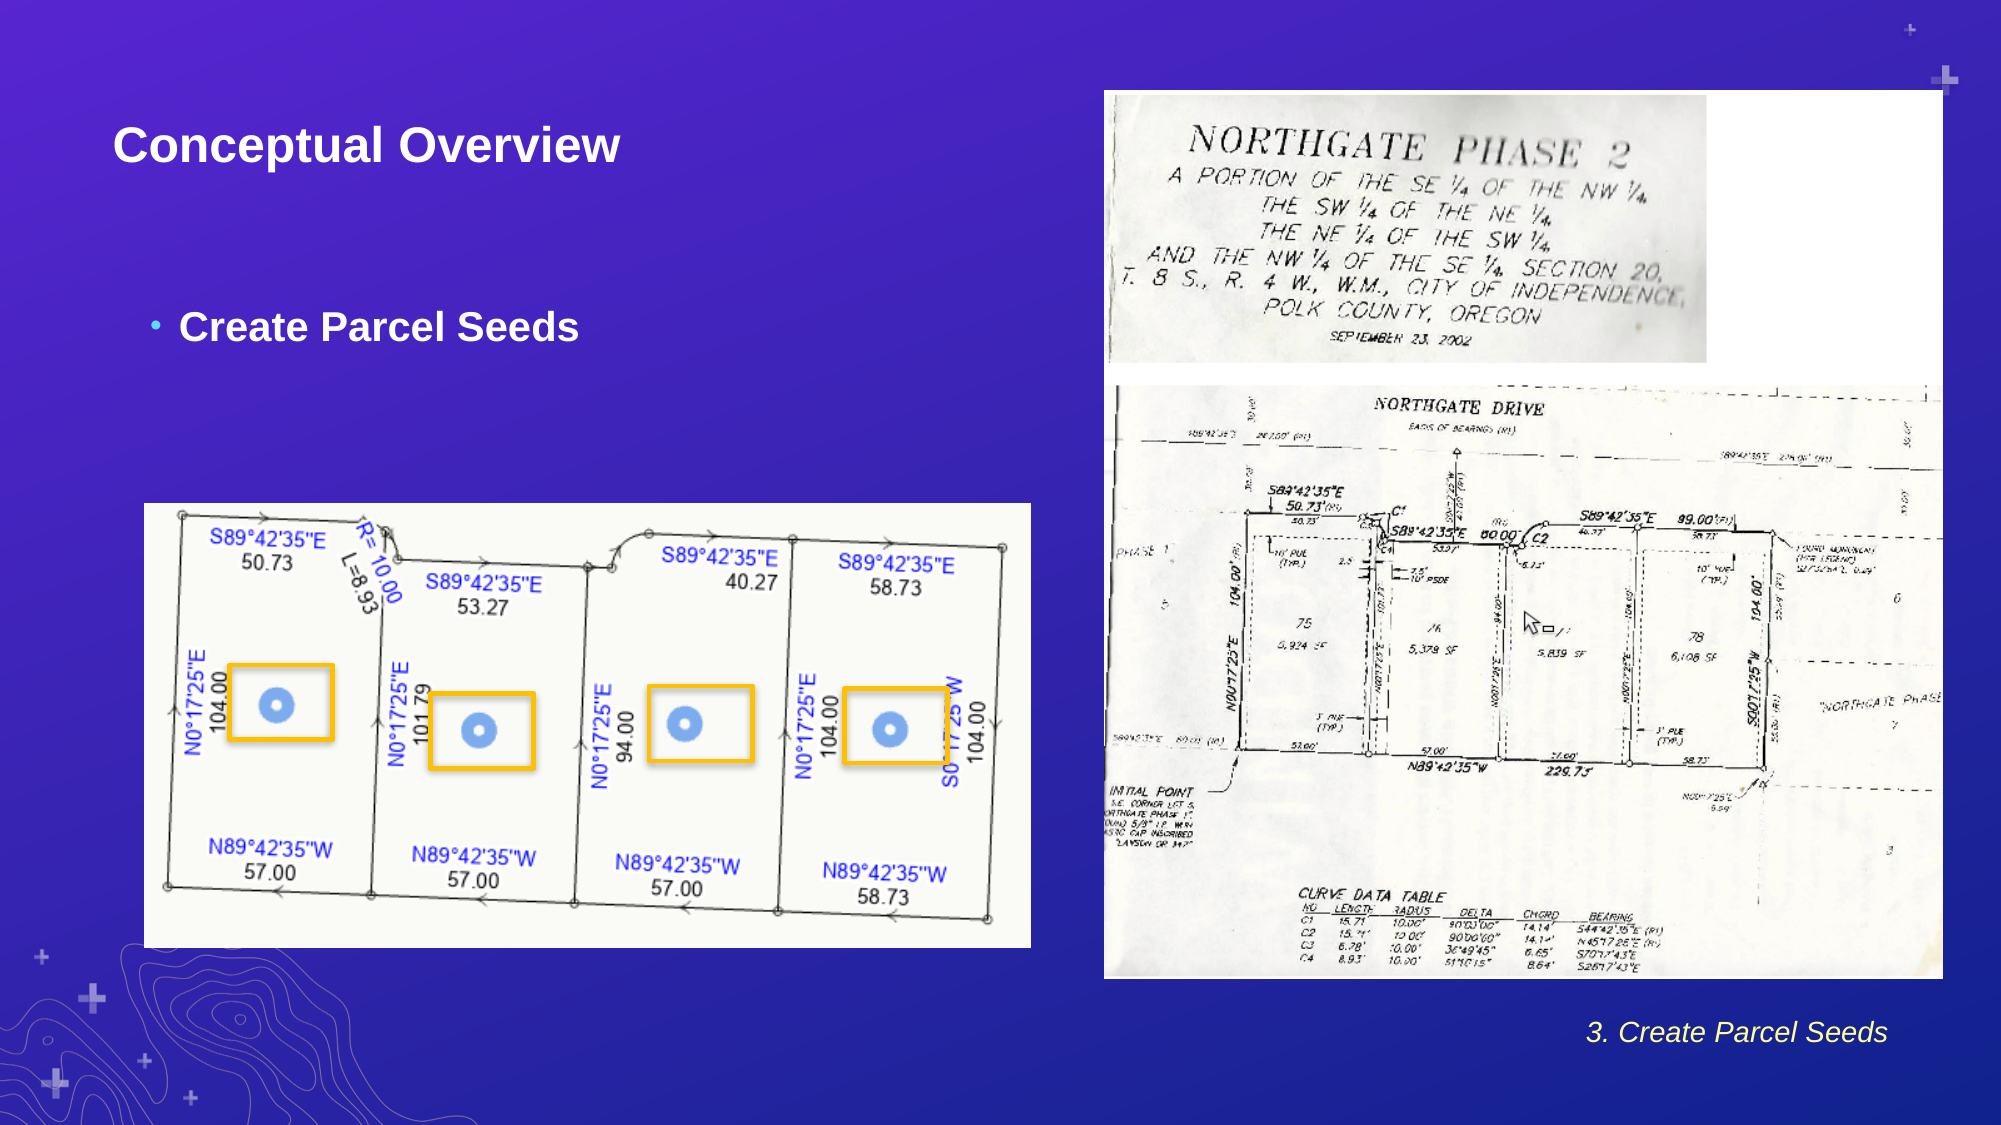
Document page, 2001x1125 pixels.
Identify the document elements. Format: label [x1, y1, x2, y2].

picture [1103, 90, 1944, 979]
picture [144, 503, 1031, 948]
text_box [0, 0, 2000, 1125]
